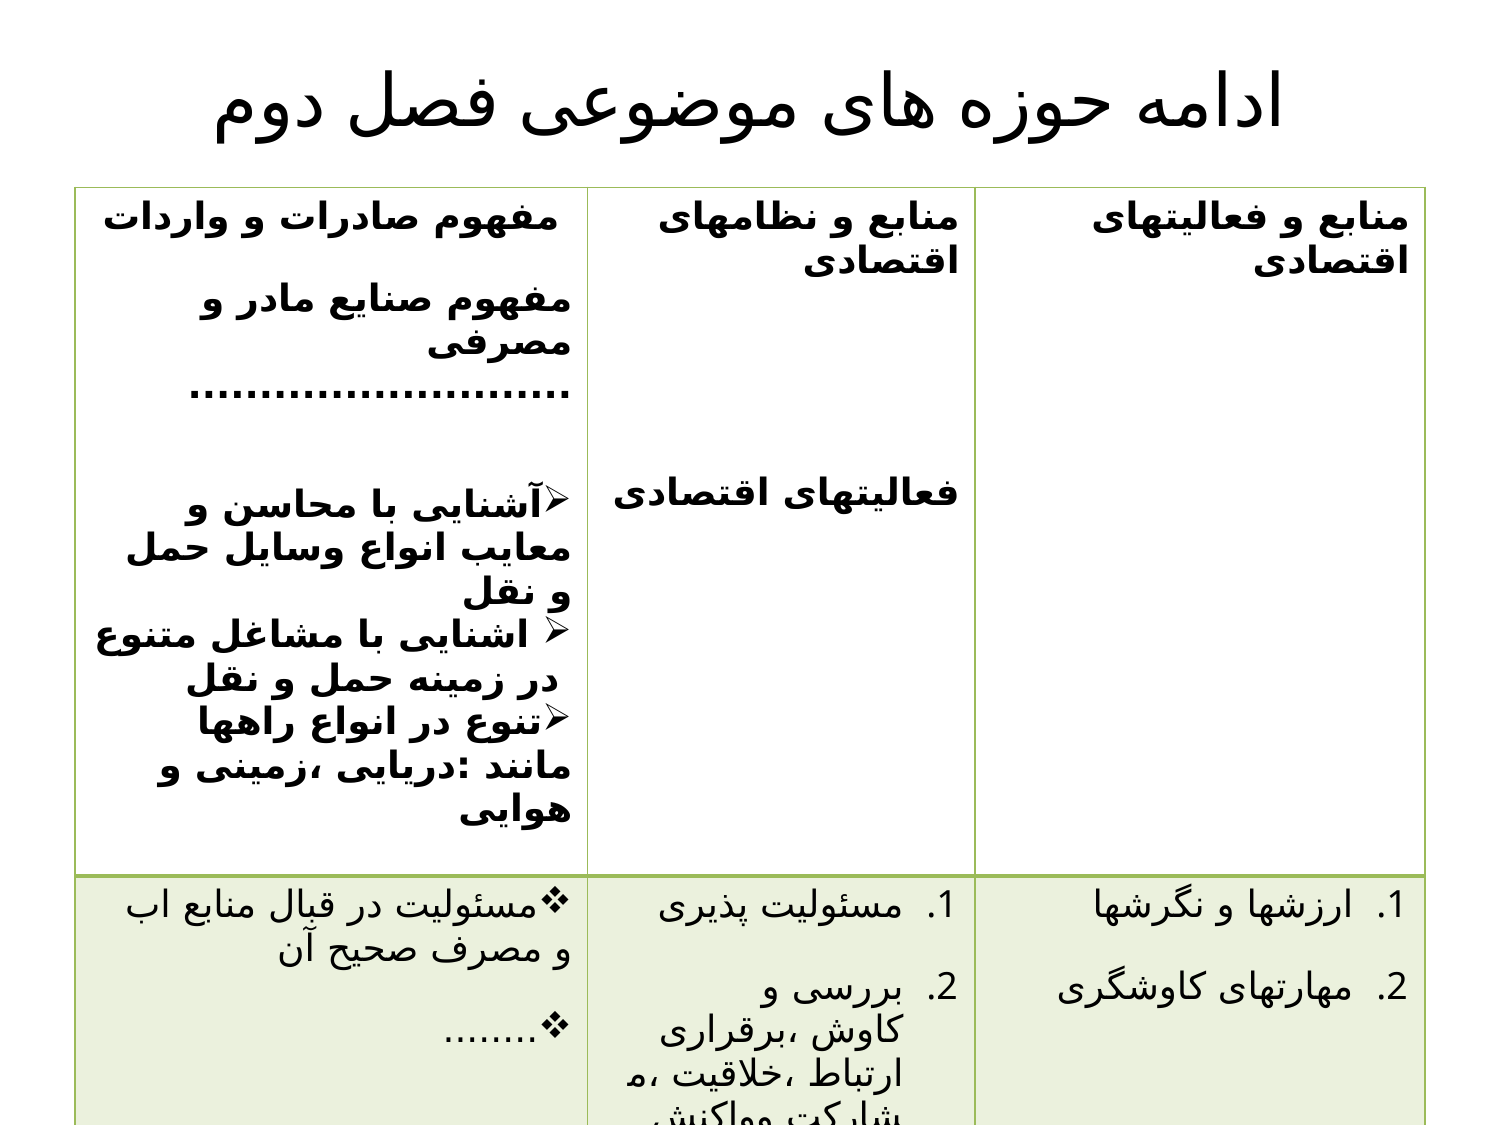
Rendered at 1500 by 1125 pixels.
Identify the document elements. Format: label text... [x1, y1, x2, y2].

title ادامه حوزه های موضوعی فصل دوم [75, 45, 1425, 150]
table_header مفهوم صادرات و واردات مفهوم صنایع مادر و مصرفی ........................... آشنایی با محاسن و معایب انواع وسایل حمل و نقل اشنایی با مشاغل متنوع در زمینه حمل و نقل تنوع در انواع راهها مانند :دریایی ،زمینی و هوایی [76, 188, 587, 874]
table_cell مسئولیت در قبال منابع اب و مصرف صحیح آن ........ [76, 878, 587, 1125]
table_header منابع و فعالیتهای اقتصادی [976, 188, 1424, 874]
table_header منابع و نظامهای اقتصادی فعالیتهای اقتصادی [588, 188, 974, 874]
table_cell مسئولیت پذیری بررسی و کاوش ،برقراری ارتباط ،خلاقیت ،مشارکت وواکنش شخصی و اظهار نظر [588, 878, 974, 1125]
table_cell ارزشها و نگرشها مهارتهای کاوشگری [976, 878, 1424, 1125]
